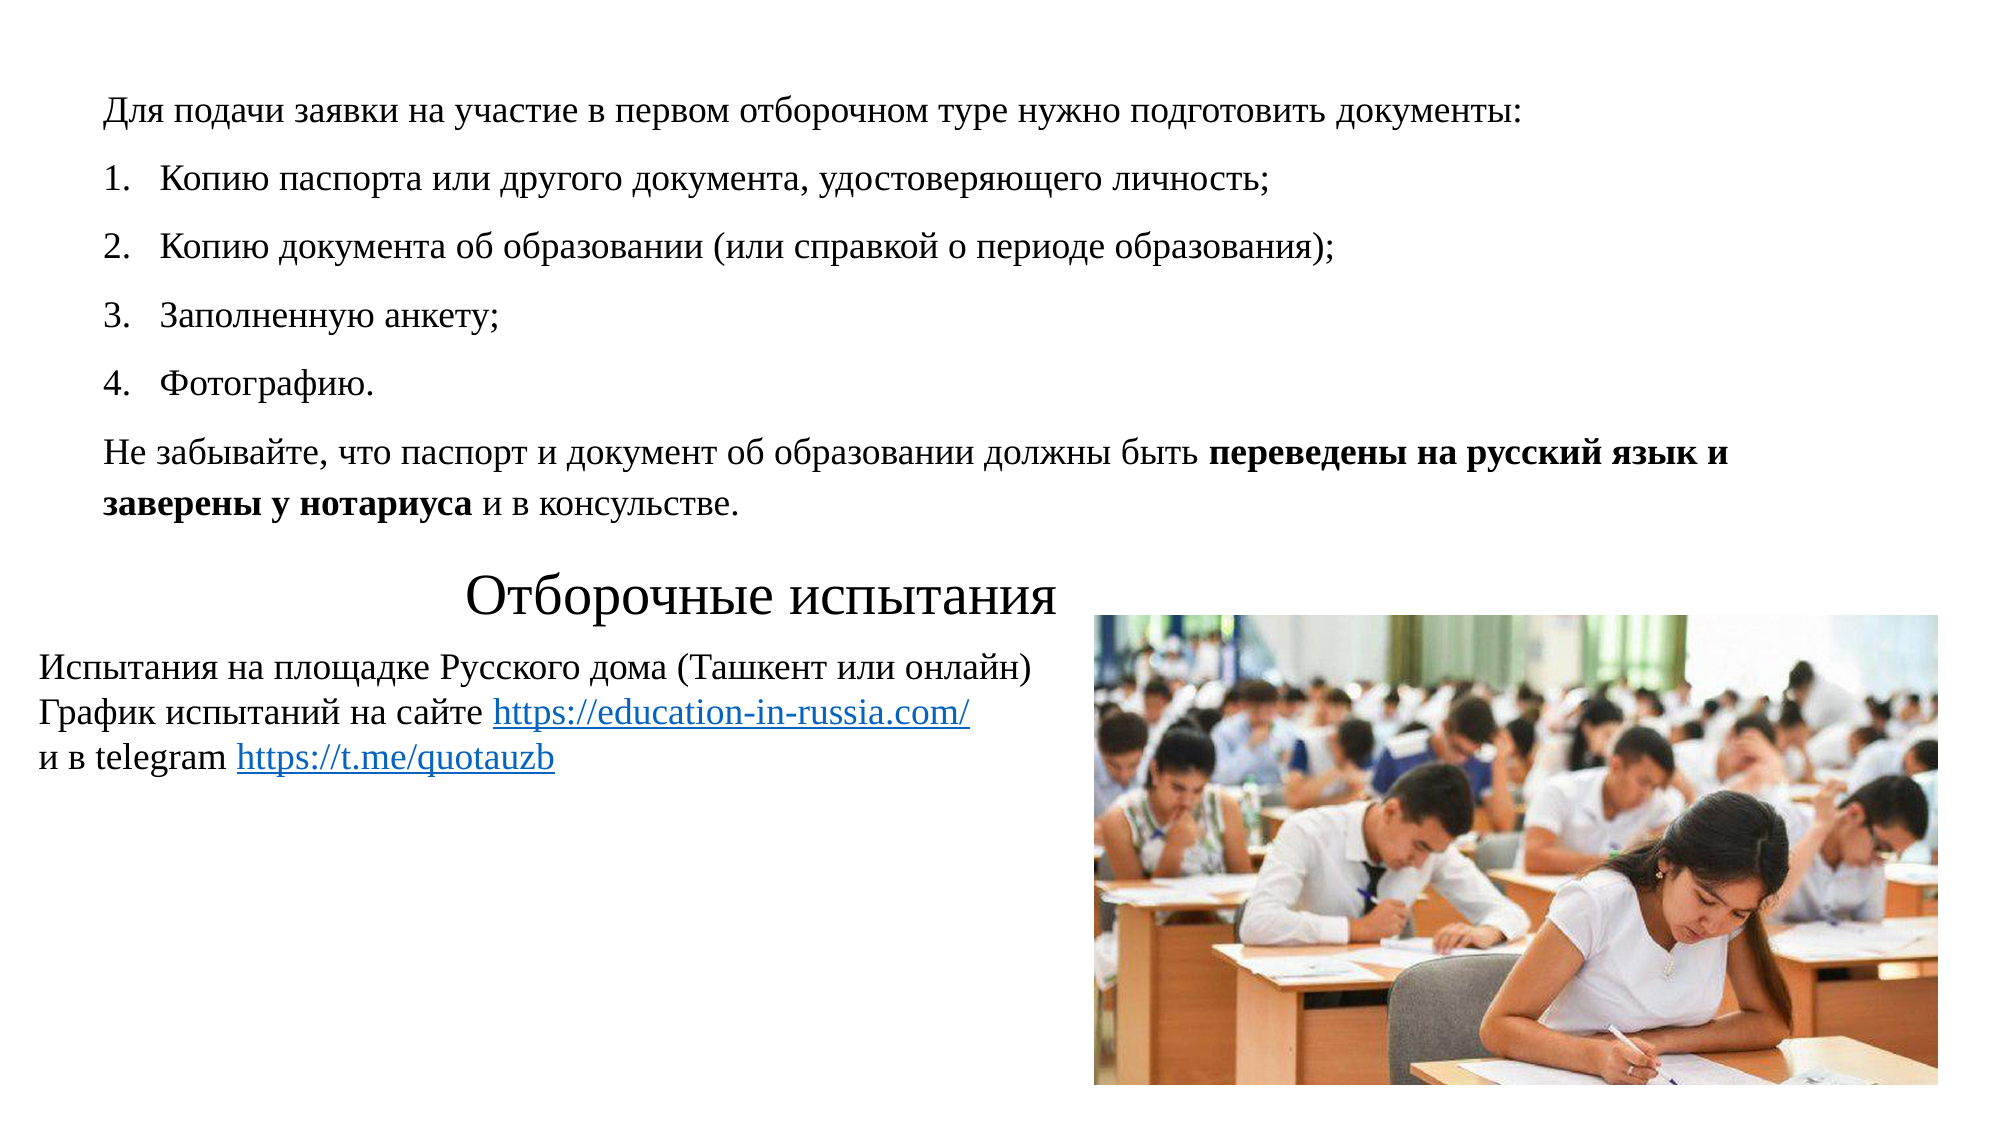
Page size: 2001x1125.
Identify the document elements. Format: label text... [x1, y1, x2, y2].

text_box Для подачи заявки на участие в первом отборочном туре нужно подготовить документы: Копию паспорта или другого документа, удостоверяющего личность; Копию документа об образовании (или справкой о периоде образования); Заполненную анкету; Фотографию. Не забывайте, что паспорт и документ об образовании должны быть переведены на русский язык и заверены у нотариуса и в консульстве. [88, 70, 1858, 531]
picture [1094, 615, 1938, 1085]
text_box Отборочные испытания [451, 548, 1451, 634]
text_box Испытания на площадке Русского дома (Ташкент или онлайн) График испытаний на сайте https://education-in-russia.com/ и в telegram https://t.me/quotauzb [23, 634, 1094, 785]
